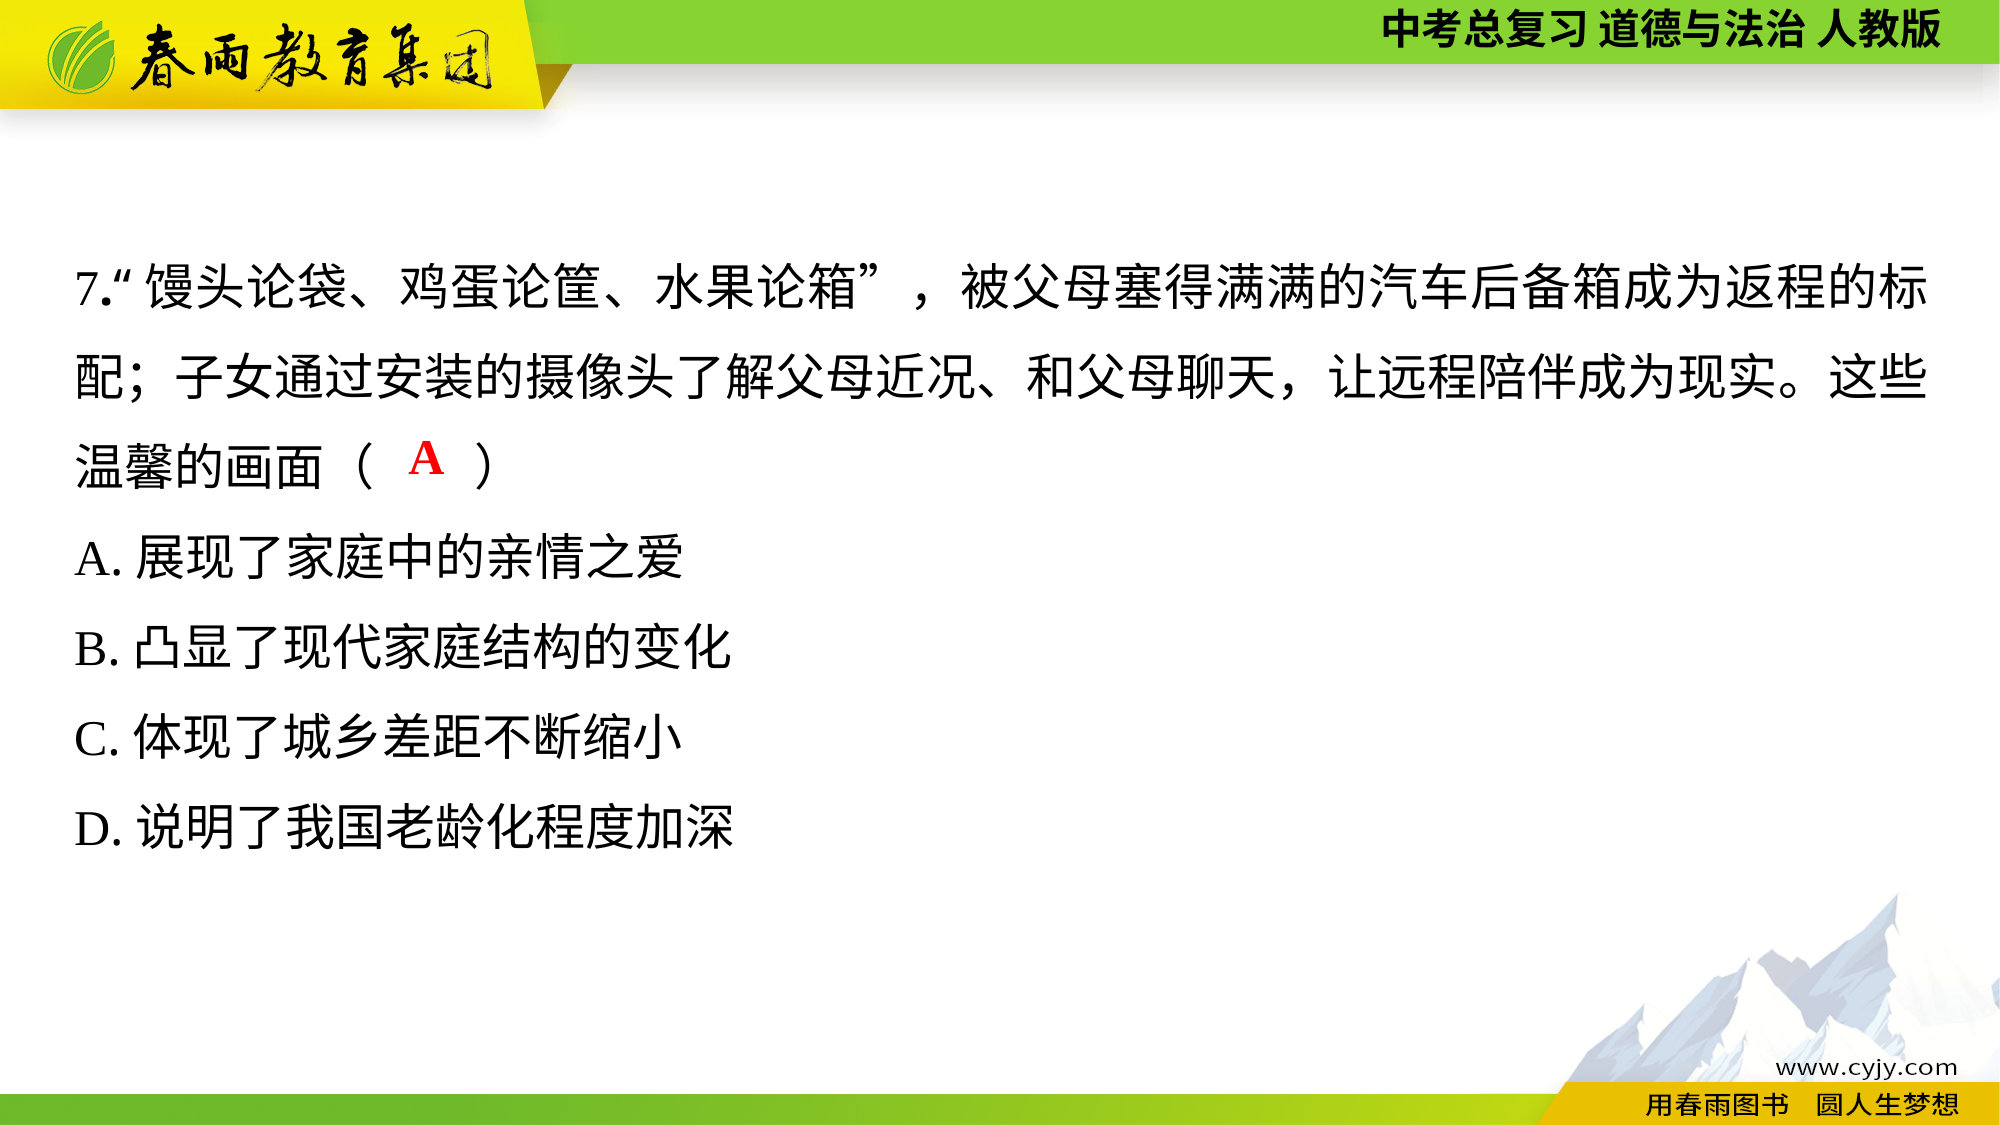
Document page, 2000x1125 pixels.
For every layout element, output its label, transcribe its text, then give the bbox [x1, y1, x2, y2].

list 7.“馒头论袋、鸡蛋论筐、水果论箱”，被父母塞得满满的汽车后备箱成为返程的标配；子女通过安装的摄像头了解父母近况、和父母聊天，让远程陪伴成为现实。这些温馨的画面（ ） A.展现了家庭中的亲情之爱 B.凸显了现代家庭结构的变化 C.体现了城乡差距不断缩小 D.说明了我国老龄化程度加深 [59, 218, 1944, 870]
text_box A [393, 417, 460, 493]
picture [0, 0, 2000, 1125]
